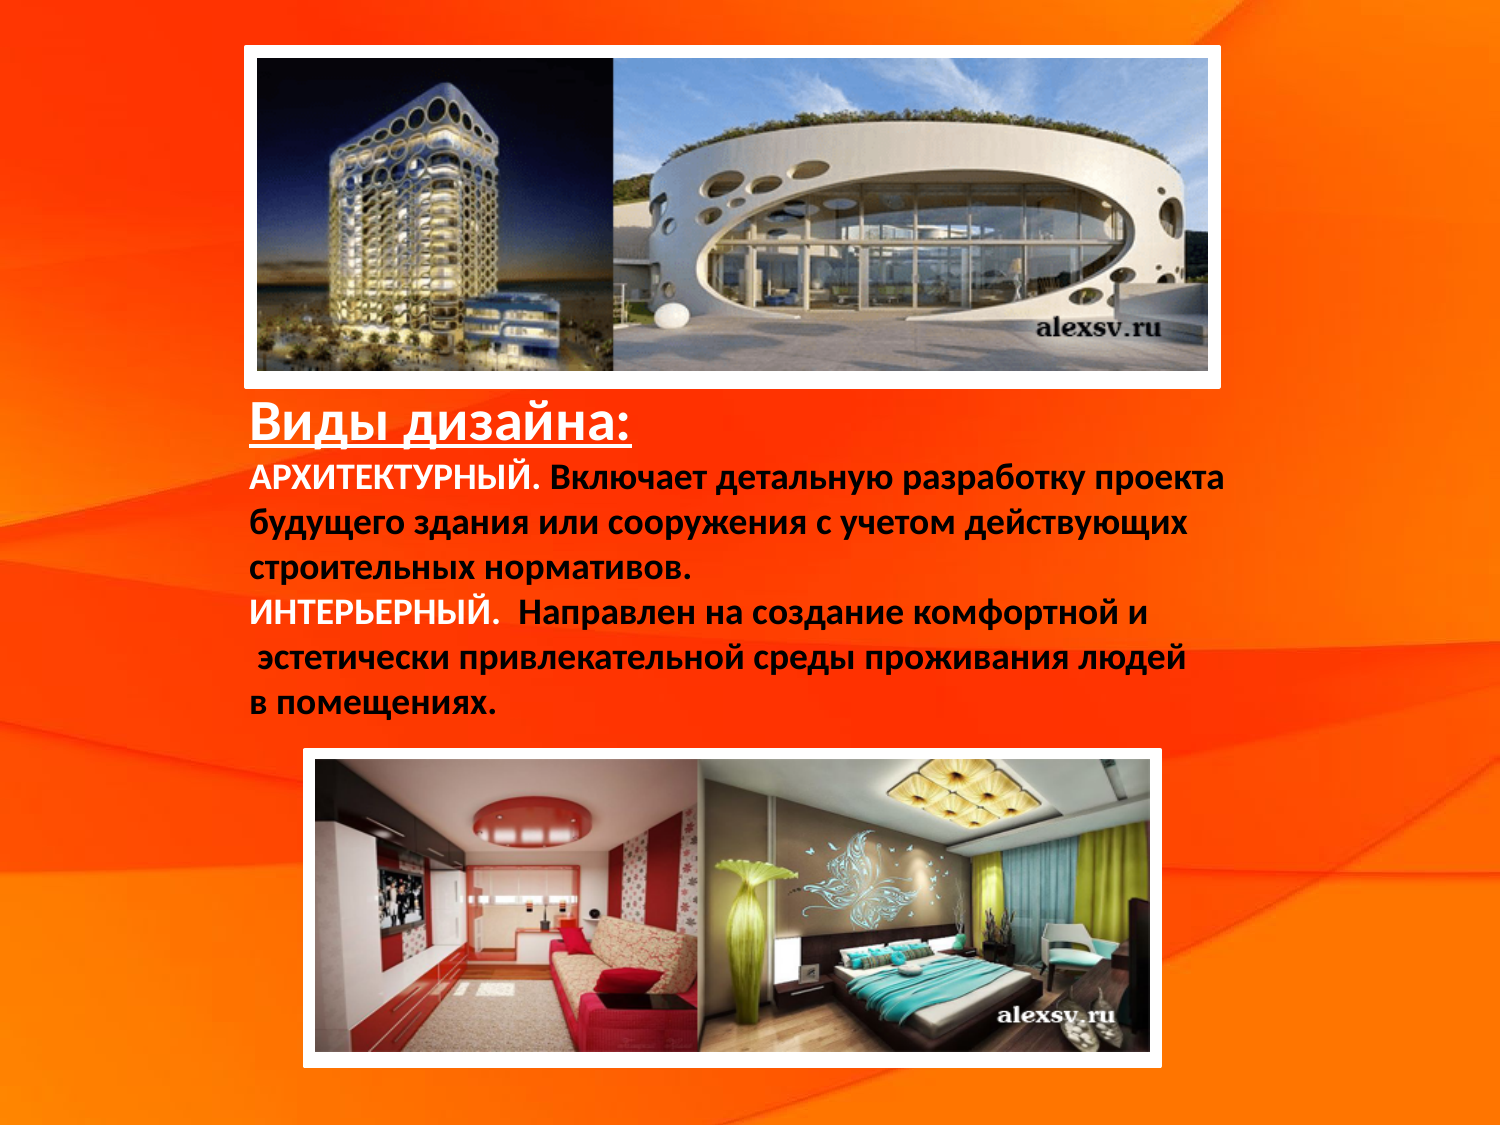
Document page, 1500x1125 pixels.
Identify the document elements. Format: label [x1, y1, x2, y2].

list [0, 0, 1500, 1125]
picture [315, 758, 1150, 1053]
picture [257, 58, 1208, 372]
